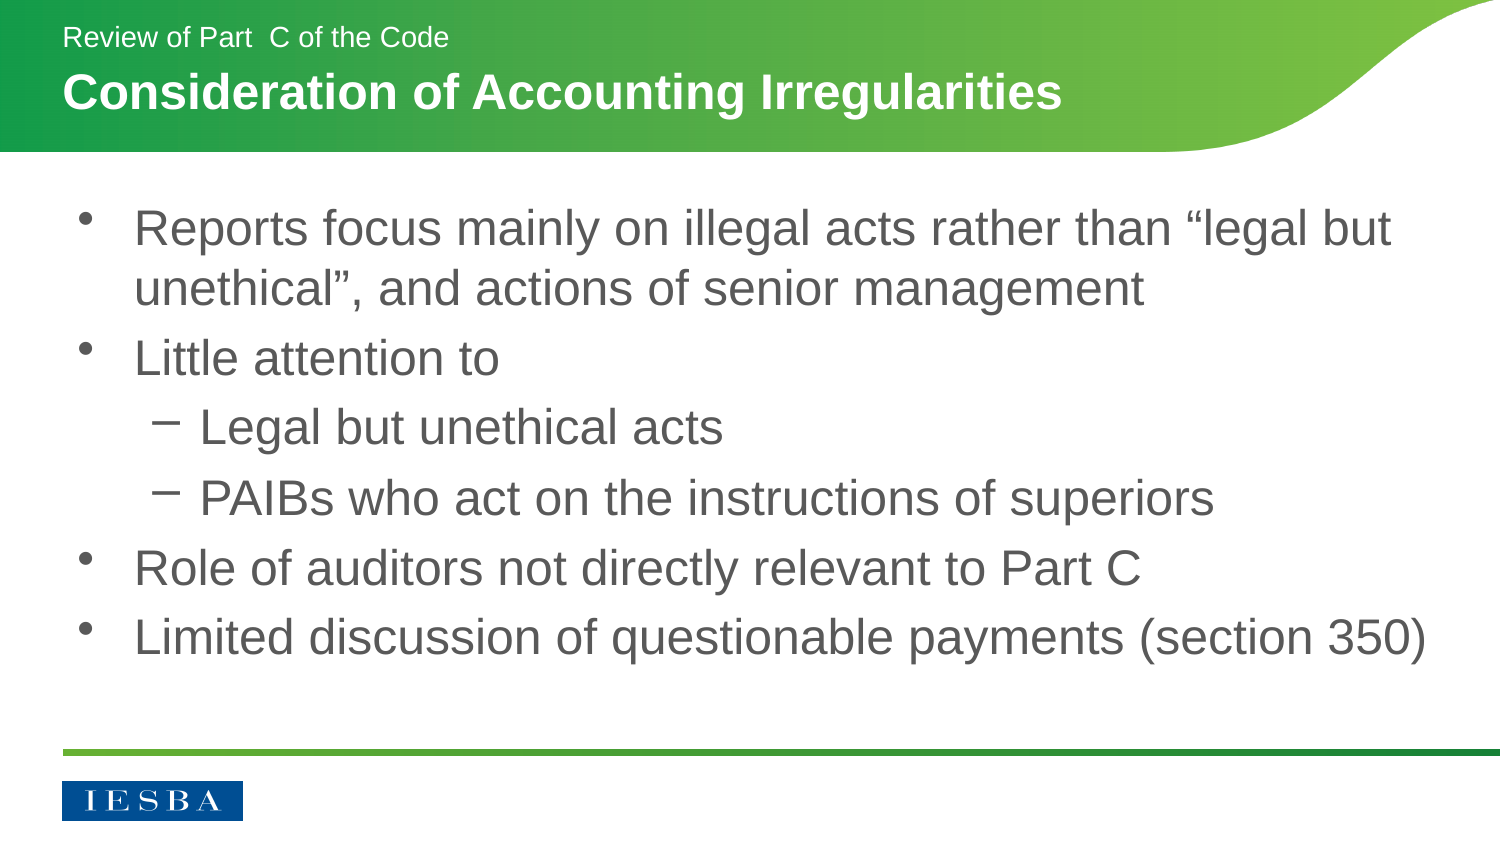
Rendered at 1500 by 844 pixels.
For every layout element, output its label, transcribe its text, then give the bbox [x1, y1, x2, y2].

title Consideration of Accounting Irregularities [62, 56, 1300, 122]
subtitle Review of Part C of the Code [62, 18, 500, 47]
picture [0, 0, 1497, 152]
picture [62, 781, 243, 821]
list Reports focus mainly on illegal acts rather than “legal but unethical”, and actions of senior management Little attention to Legal but unethical acts PAIBs who act on the instructions of superiors Role of auditors not directly relevant to Part C Limited discussion of questionable payments (section 350) [62, 187, 1450, 694]
